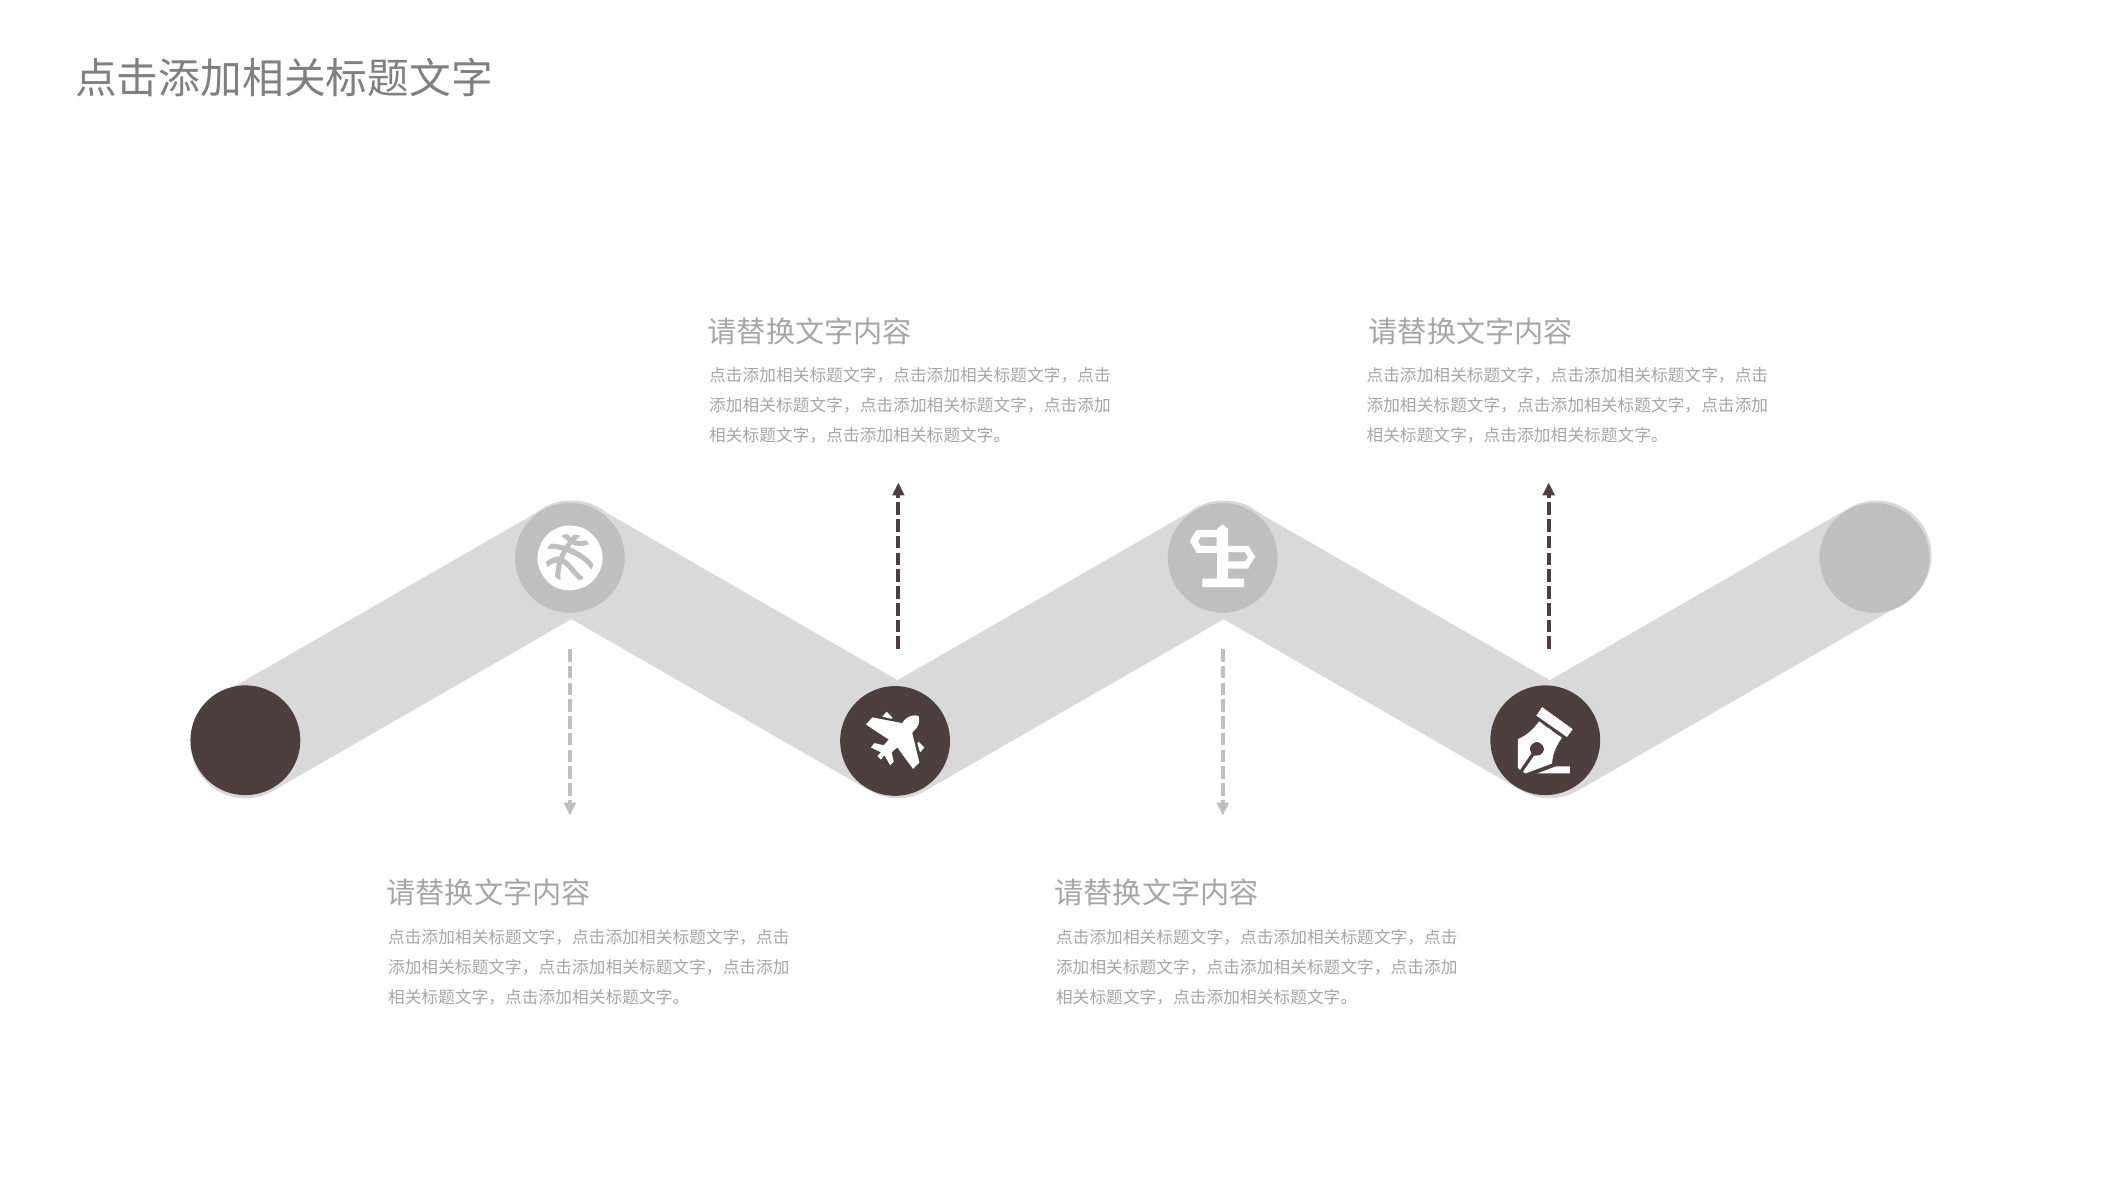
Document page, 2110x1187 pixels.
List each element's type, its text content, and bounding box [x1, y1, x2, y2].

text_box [190, 268, 1930, 1030]
text_box 点击添加相关标题文字 [59, 44, 563, 107]
